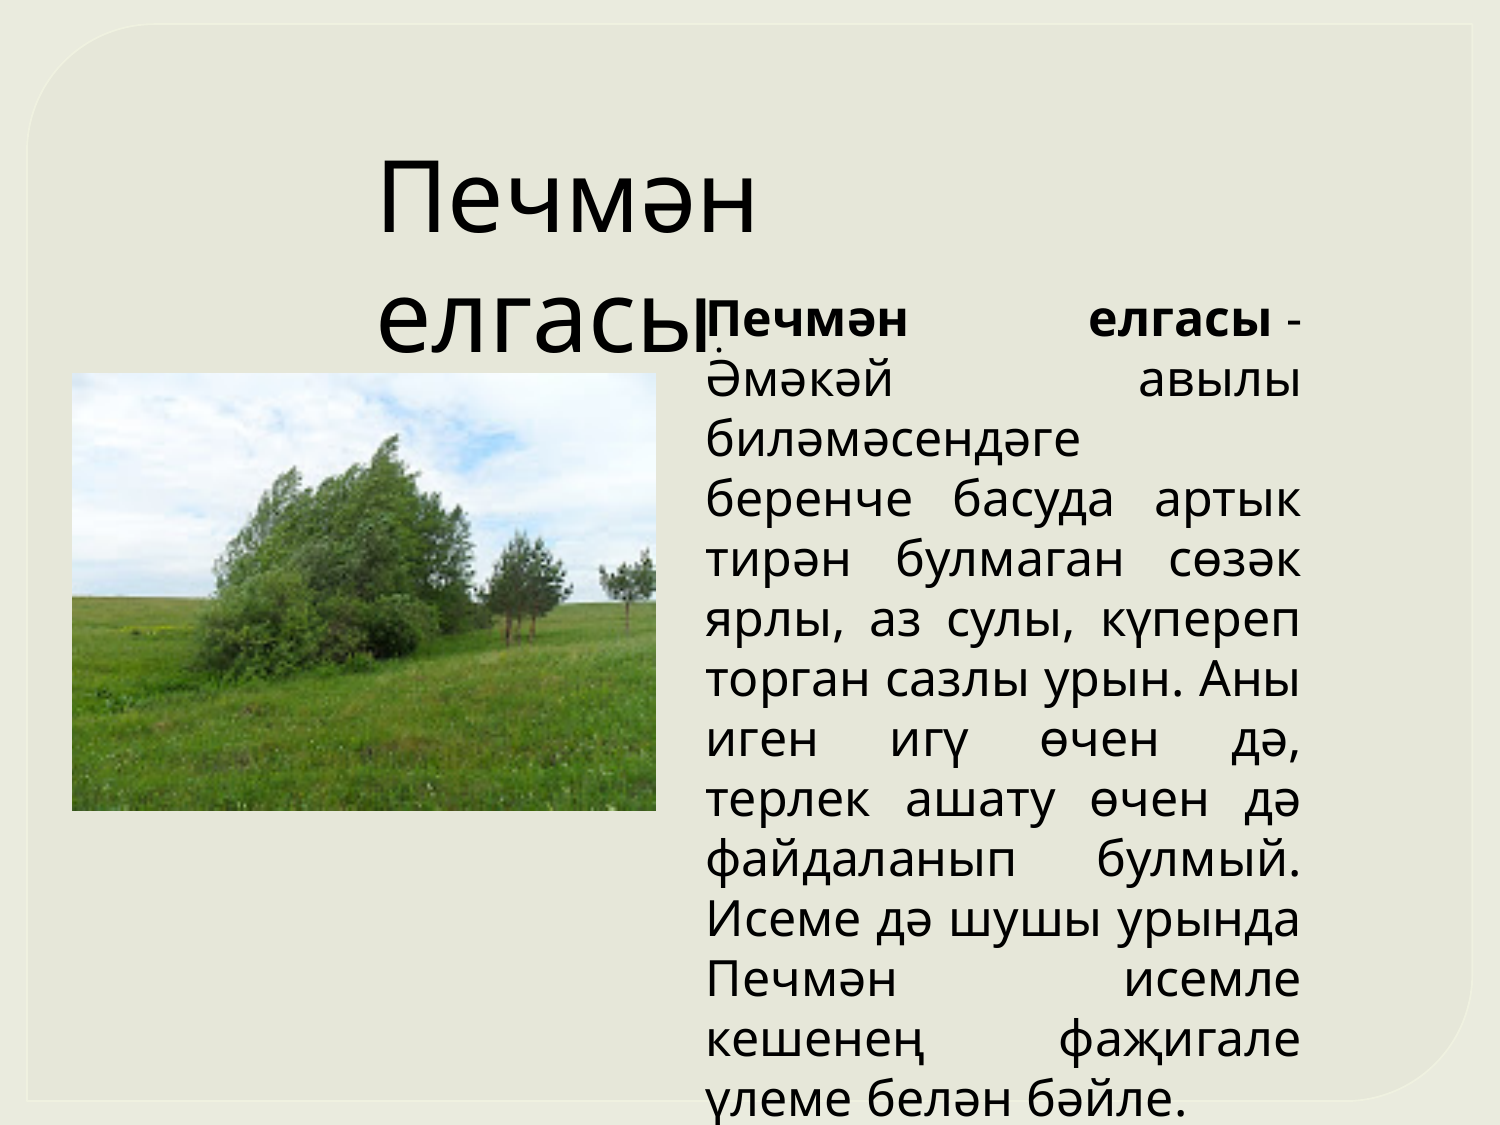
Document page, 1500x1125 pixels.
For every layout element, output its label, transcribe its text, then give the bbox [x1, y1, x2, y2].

text_box Печмән елгасы. [360, 125, 1081, 380]
text_box Печмән елгасы - Әмәкәй авылы биләмәсендәге беренче басуда артык тирән булмаган сөзәк ярлы, аз сулы, күпереп торган сазлы урын. Аны иген игү өчен дә, терлек ашату өчен дә файдаланып булмый. Исеме дә шушы урында Печмән исемле кешенең фаҗигале үлеме белән бәйле. [690, 278, 1317, 1125]
picture [72, 373, 656, 811]
